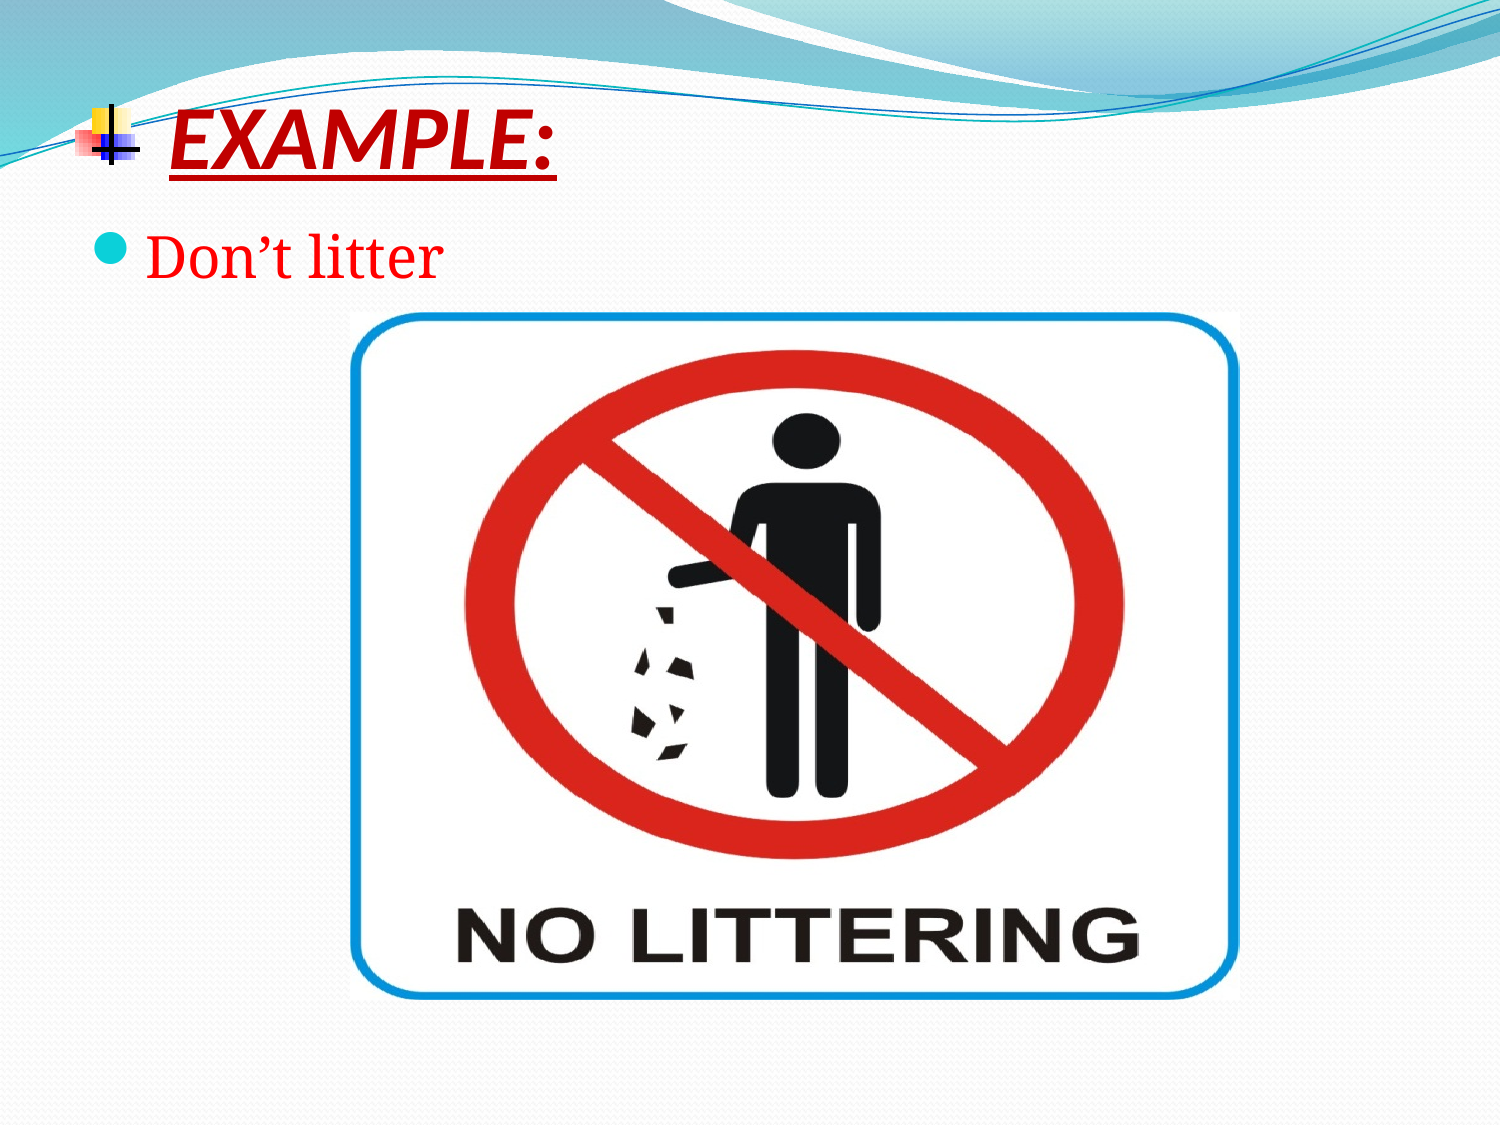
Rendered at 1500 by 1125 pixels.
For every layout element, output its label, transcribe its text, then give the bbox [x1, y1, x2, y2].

list Don’t litter [75, 212, 1425, 1038]
picture [75, 100, 140, 165]
picture [349, 312, 1241, 1001]
picture [358, 320, 1228, 993]
title EXAMPLE: [75, 24, 1425, 188]
